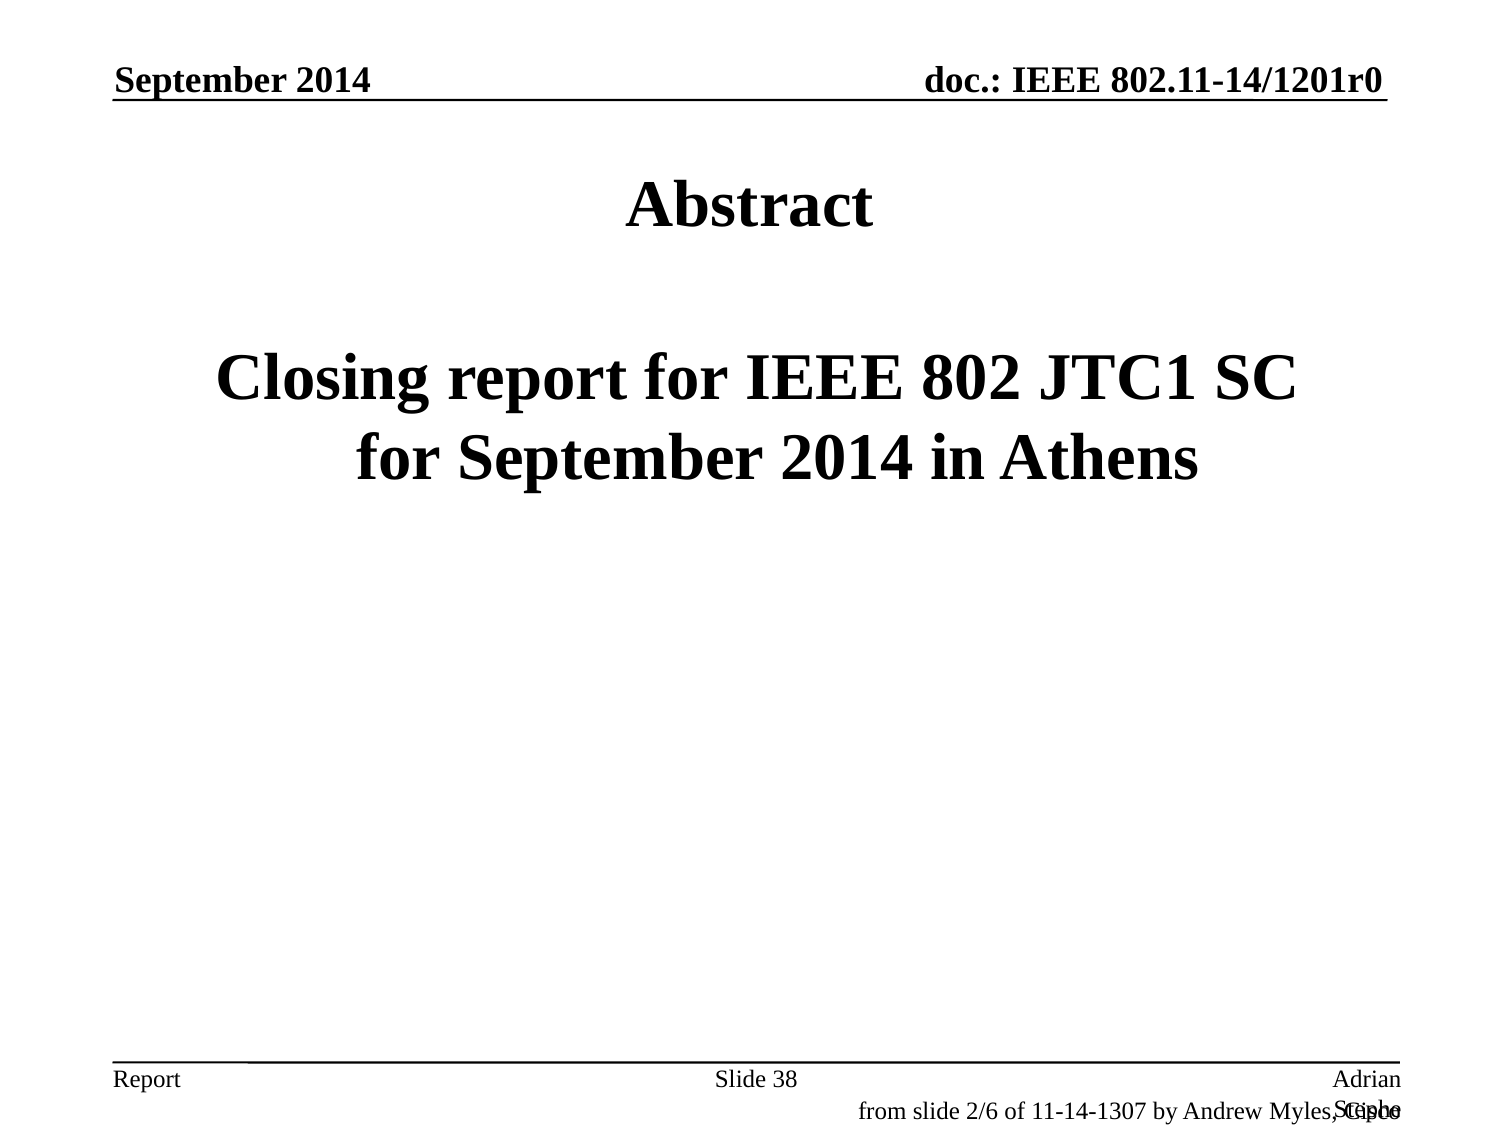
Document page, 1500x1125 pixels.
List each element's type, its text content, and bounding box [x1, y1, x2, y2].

footer Adrian Stephens, Intel Corporation [1324, 1061, 1402, 1087]
text_box from slide 2/6 of 11-14-1307 by Andrew Myles, Cisco [343, 1087, 1417, 1125]
list Closing report for IEEE 802 JTC1 SC for September 2014 in Athens [112, 324, 1388, 1000]
slide_number Slide 38 [712, 1061, 800, 1087]
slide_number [114, 54, 374, 101]
title Abstract [112, 112, 1388, 288]
